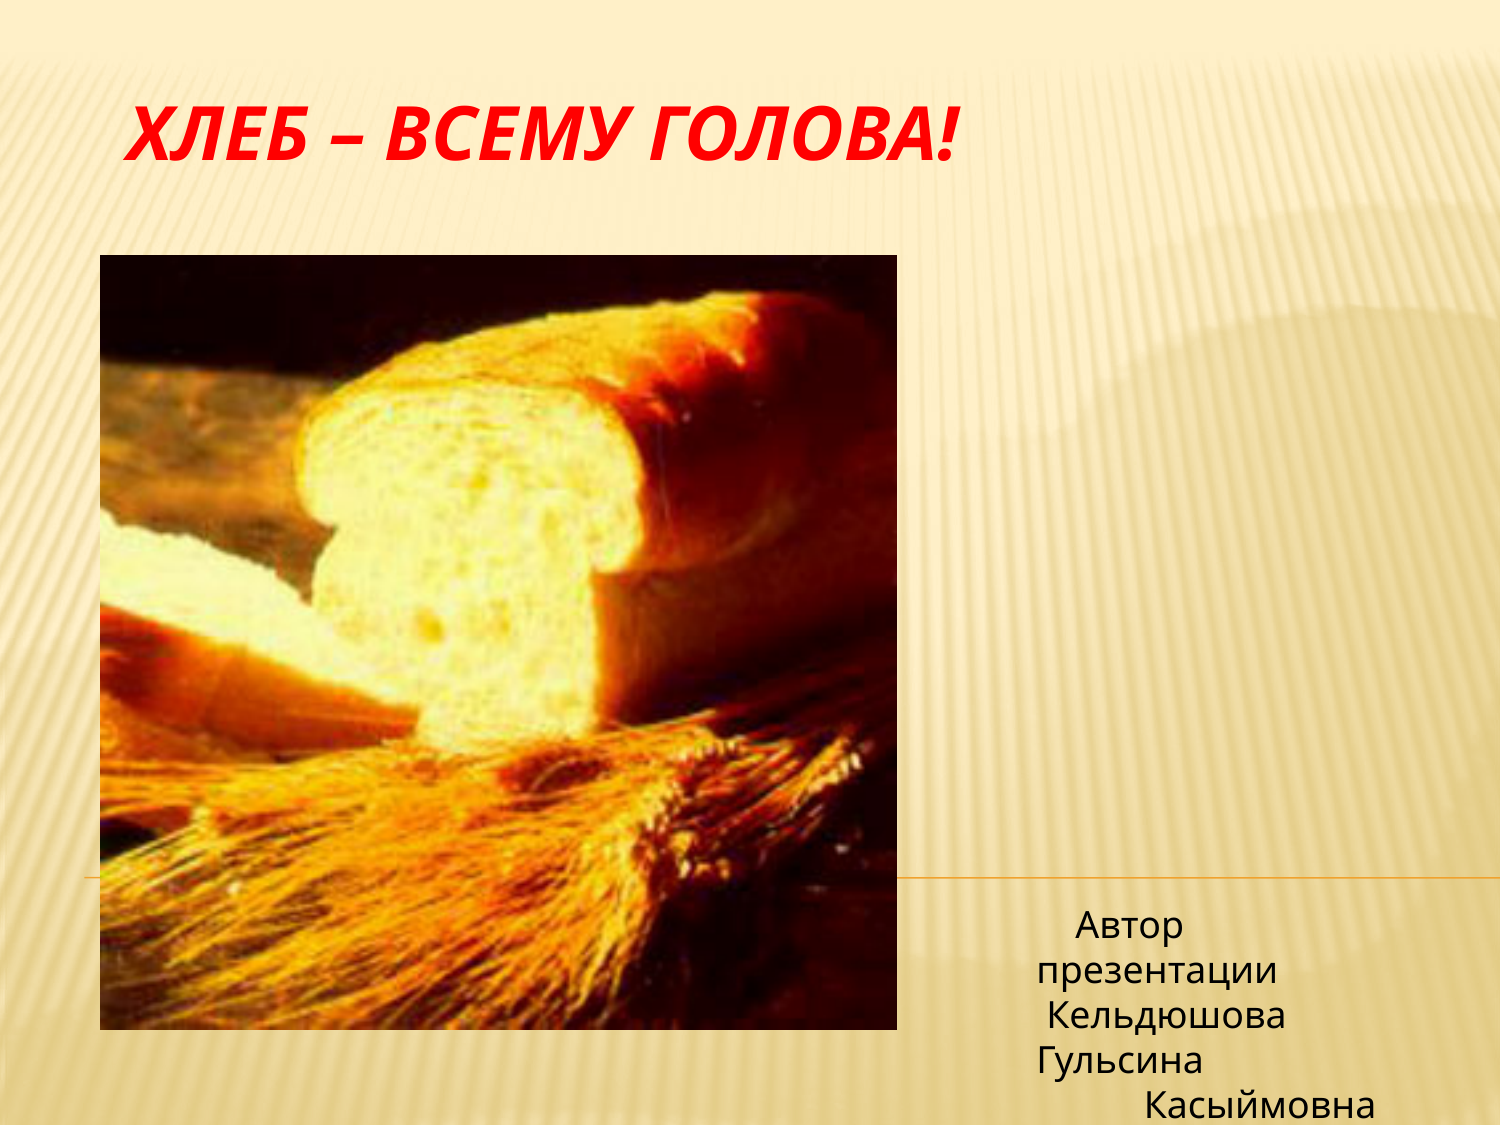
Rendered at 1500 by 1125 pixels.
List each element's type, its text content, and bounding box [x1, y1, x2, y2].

text_box Автор презентации Кельдюшова Гульсина Касыймовна [1021, 893, 1436, 1125]
title Хлеб – всему голова! [112, 78, 1388, 232]
picture [99, 255, 897, 1031]
